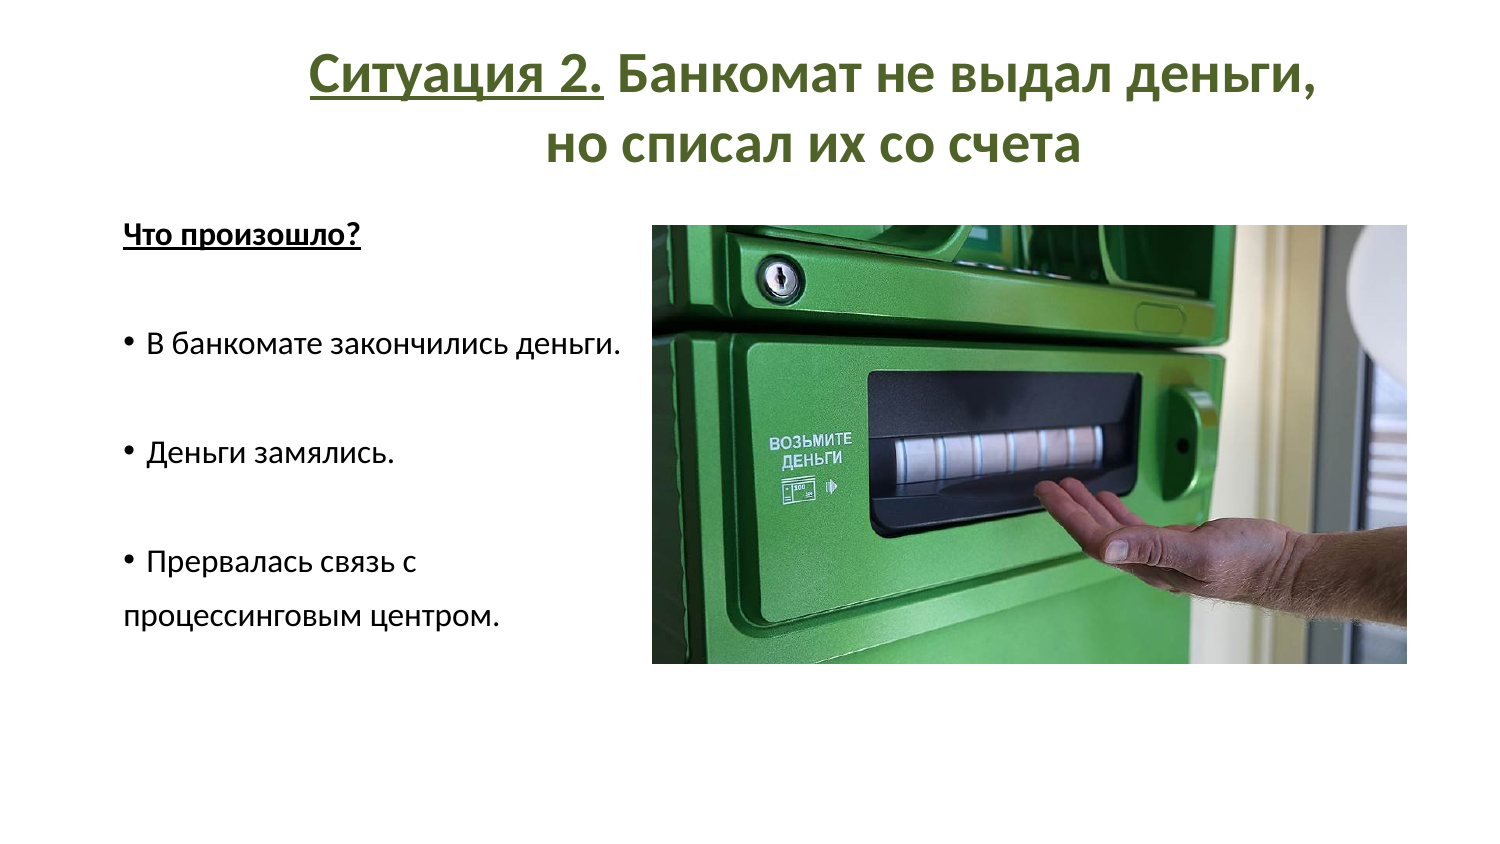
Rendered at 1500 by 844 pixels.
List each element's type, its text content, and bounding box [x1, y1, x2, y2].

picture [652, 225, 1407, 665]
list Что произошло? В банкомате закончились деньги. Деньги замялись. Прервалась связь с процессинговым центром. [75, 196, 1425, 754]
title Ситуация 2. Банкомат не выдал деньги, но списал их со счета [202, 33, 1425, 175]
